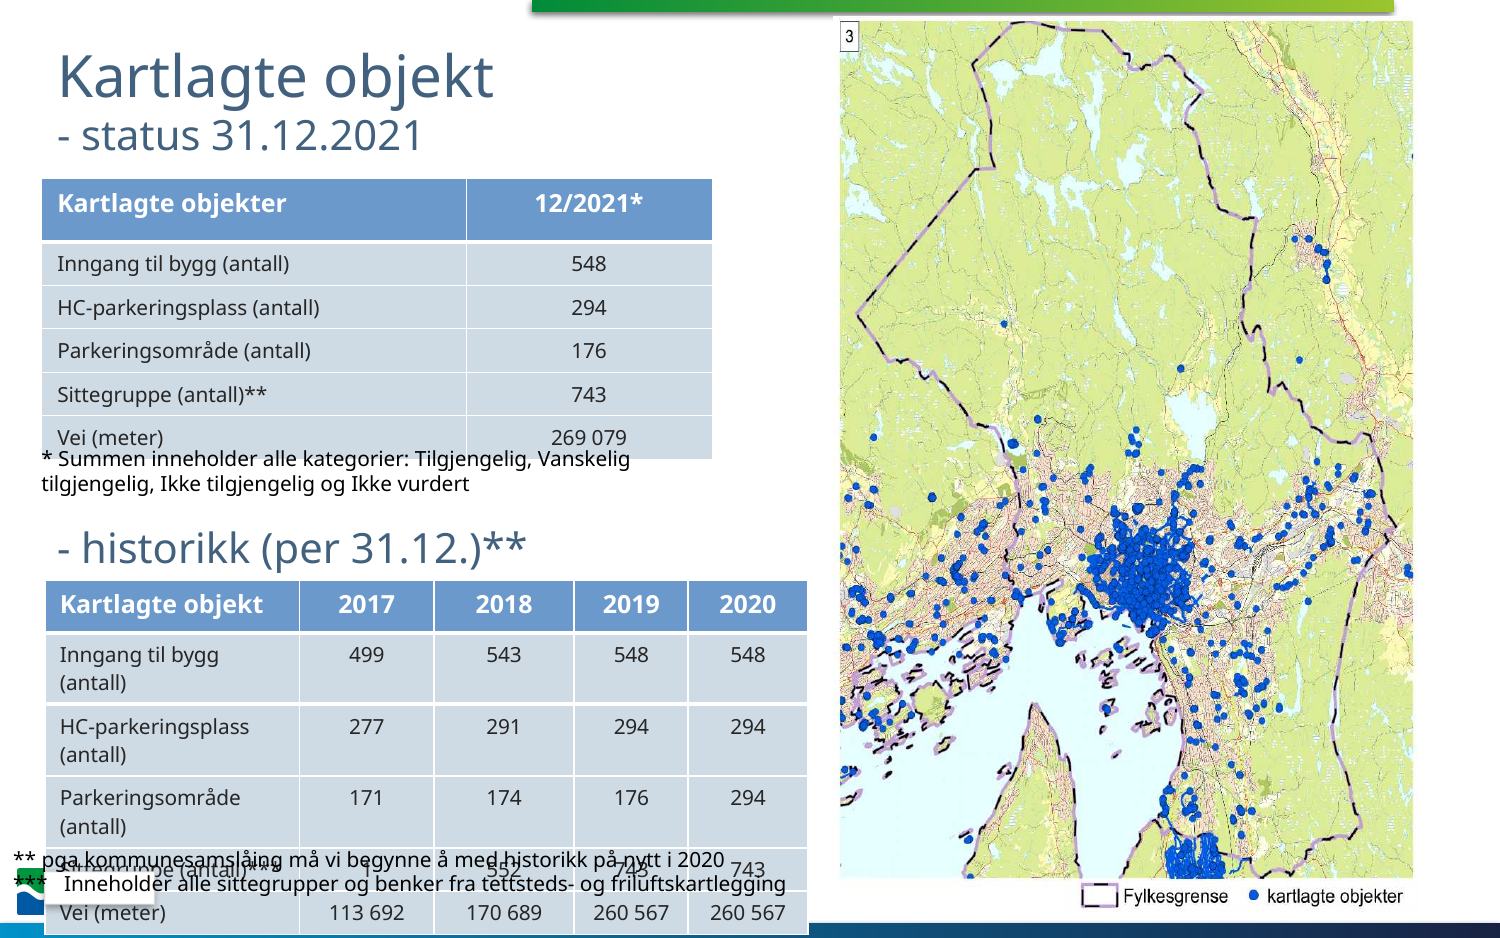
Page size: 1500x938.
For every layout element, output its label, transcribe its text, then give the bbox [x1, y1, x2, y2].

table_cell 548 [575, 635, 687, 702]
table_cell 176 [575, 777, 687, 838]
text_box Kartlagte objekt - status 31.12.2021 [42, 24, 828, 167]
table_cell 171 [300, 777, 433, 838]
text_box - historikk (per 31.12.)** [42, 496, 828, 580]
table_cell 260 567 [689, 892, 807, 934]
table_cell 277 [300, 706, 433, 775]
table_header 2020 [689, 581, 807, 631]
text_box ** pga kommunesamslåing må vi begynne å med historikk på nytt i 2020 *** Inneholder alle sittegrupper og benker fra tettsteds- og friluftskartlegging [0, 838, 802, 904]
table_cell Parkeringsområde (antall) [46, 777, 299, 838]
table_cell 743 [802, 849, 807, 890]
table_cell 176 [467, 329, 712, 372]
table_header 2019 [575, 581, 687, 631]
table_cell Inngang til bygg (antall) [46, 635, 299, 702]
table_cell HC-parkeringsplass (antall) [46, 706, 299, 775]
table_header 2018 [435, 581, 573, 631]
table_cell 499 [300, 635, 433, 702]
table_cell 548 [467, 244, 712, 285]
table_cell Parkeringsområde (antall) [42, 329, 466, 372]
table_cell 291 [435, 706, 573, 775]
table_cell 113 692 [300, 904, 433, 934]
table_cell HC-parkeringsplass (antall) [42, 286, 466, 328]
table_cell 294 [689, 777, 807, 847]
table_header 12/2021* [467, 179, 712, 240]
table_cell 170 689 [435, 904, 573, 934]
table_cell 743 [467, 373, 712, 415]
table_cell Vei (meter) [42, 416, 466, 438]
table_cell 269 079 [467, 416, 712, 459]
text_box * Summen inneholder alle kategorier: Tilgjengelig, Vanskelig tilgjengelig, Ikke tilgjengelig og Ikke vurdert [26, 438, 711, 504]
table_cell 174 [435, 777, 573, 838]
table_cell Inngang til bygg (antall) [42, 244, 466, 285]
table_header 2017 [300, 581, 433, 631]
picture [833, 16, 1419, 913]
table_cell 294 [575, 706, 687, 775]
table_cell 294 [689, 706, 807, 775]
table_cell 548 [689, 635, 807, 702]
table_header Kartlagte objekt [46, 581, 299, 631]
table_cell 260 567 [575, 904, 687, 934]
table_cell 543 [435, 635, 573, 702]
table_cell Vei (meter) [46, 904, 299, 934]
table_cell Sittegruppe (antall)** [42, 373, 466, 415]
table_header Kartlagte objekter [42, 179, 466, 240]
table_cell 294 [467, 286, 712, 328]
